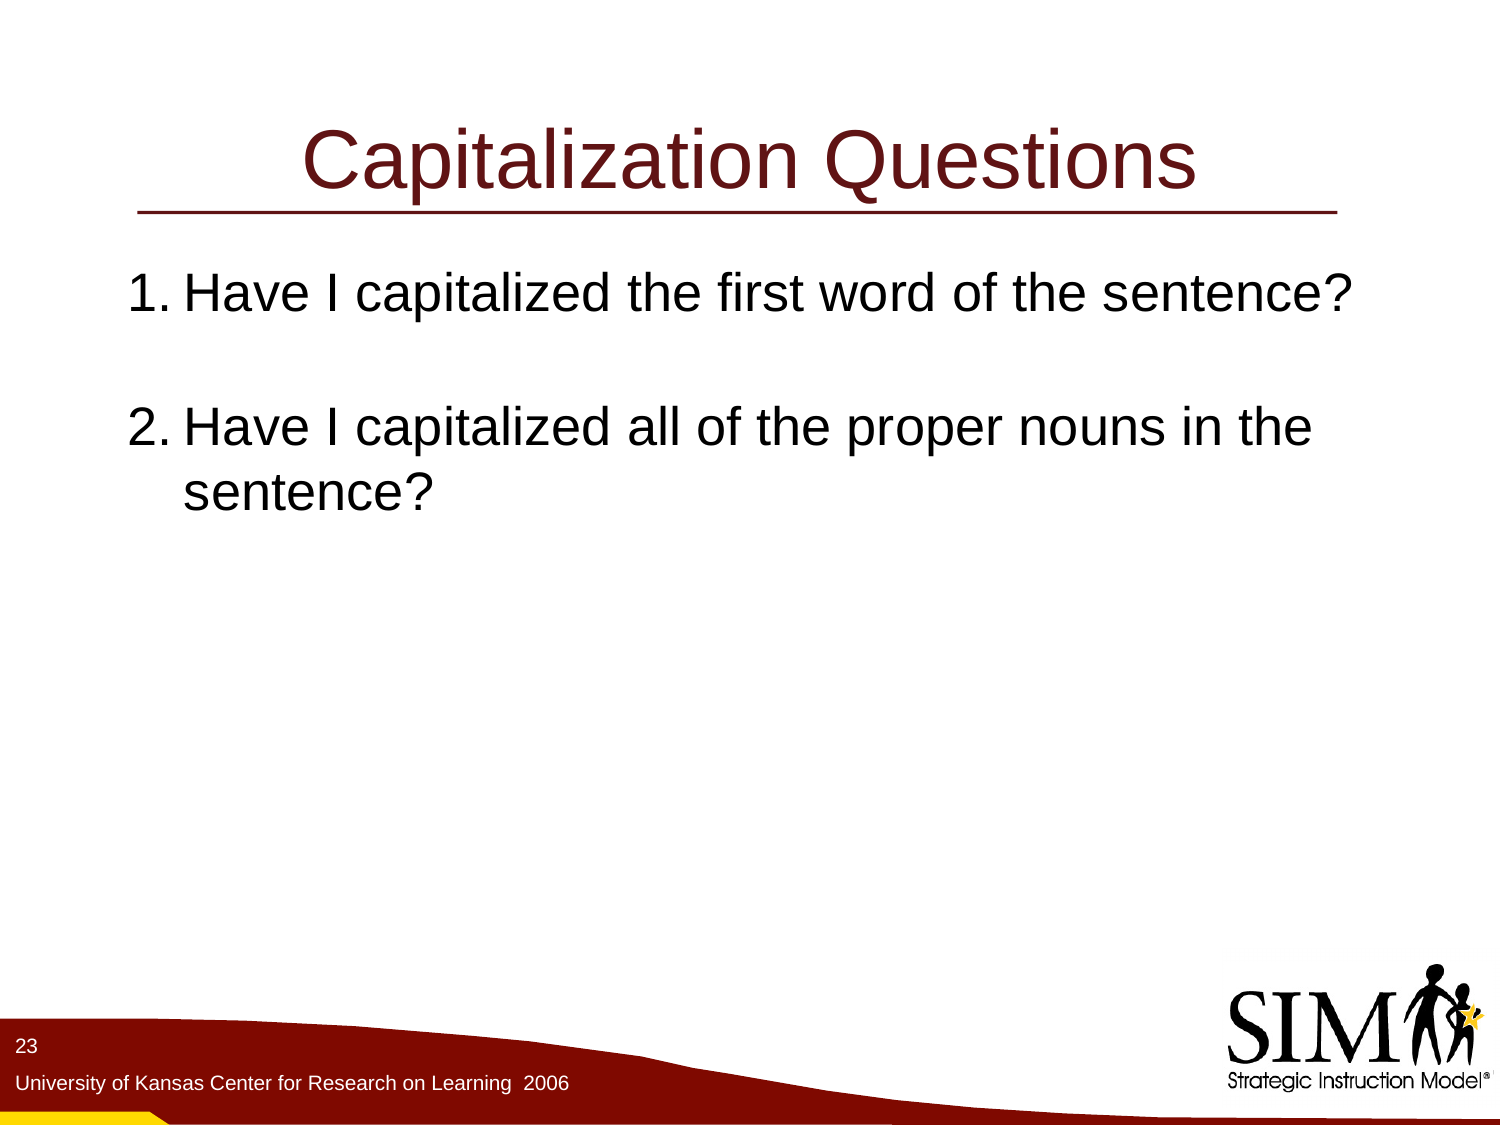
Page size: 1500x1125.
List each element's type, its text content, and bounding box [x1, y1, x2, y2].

list 1. Have I capitalized the first word of the sentence? 2. Have I capitalized all of the proper nouns in the sentence? [112, 249, 1388, 901]
title Capitalization Questions [112, 74, 1388, 213]
slide_number 23 [0, 1024, 313, 1062]
footer University of Kansas Center for Research on Learning 2006 [0, 1062, 626, 1101]
picture [1222, 948, 1500, 1108]
